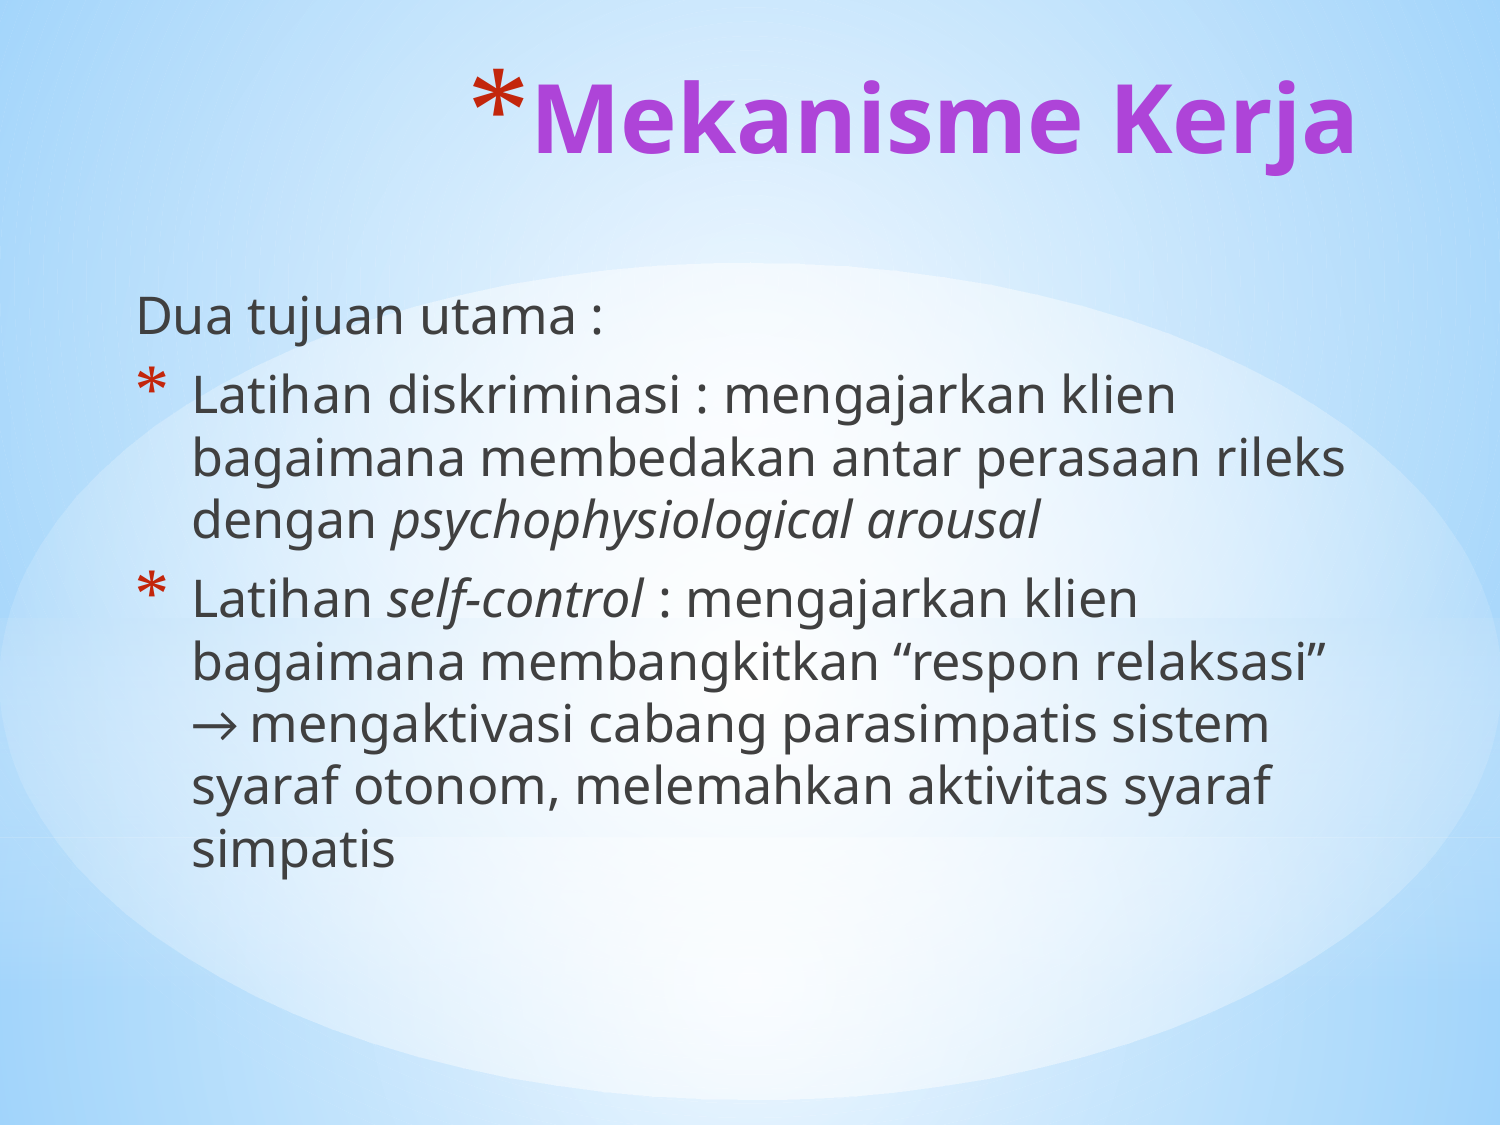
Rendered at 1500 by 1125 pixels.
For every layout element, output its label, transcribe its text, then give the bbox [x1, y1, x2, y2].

list Dua tujuan utama : Latihan diskriminasi : mengajarkan klien bagaimana membedakan antar perasaan rileks dengan psychophysiological arousal Latihan self-control : mengajarkan klien bagaimana membangkitkan “respon relaksasi” → mengaktivasi cabang parasimpatis sistem syaraf otonom, melemahkan aktivitas syaraf simpatis [112, 275, 1375, 1013]
title Mekanisme Kerja [112, 50, 1375, 238]
